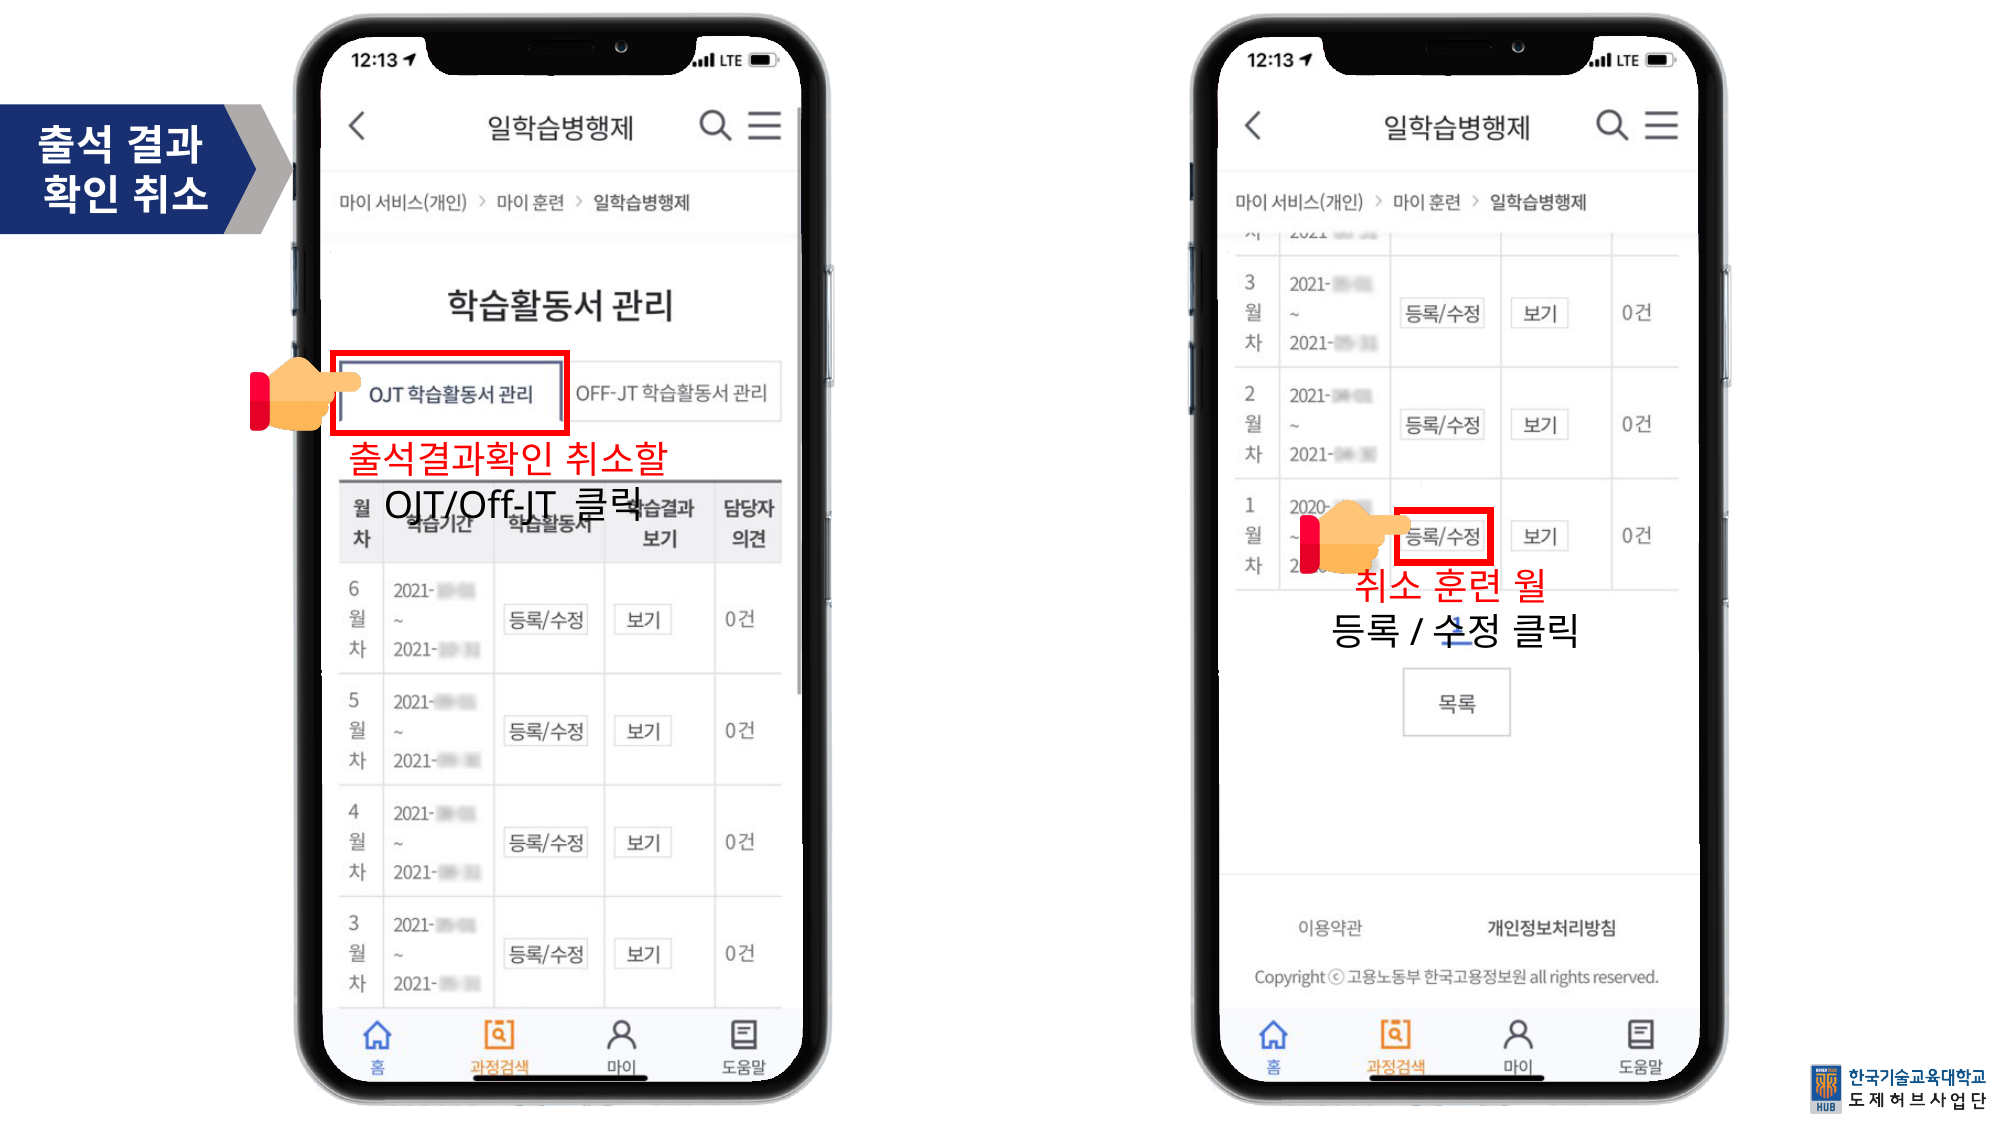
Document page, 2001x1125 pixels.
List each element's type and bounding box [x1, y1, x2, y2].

picture [1166, 0, 1748, 1125]
text_box [250, 338, 568, 449]
picture [269, 0, 852, 1125]
picture [1810, 1064, 1986, 1114]
text_box [0, 104, 294, 235]
